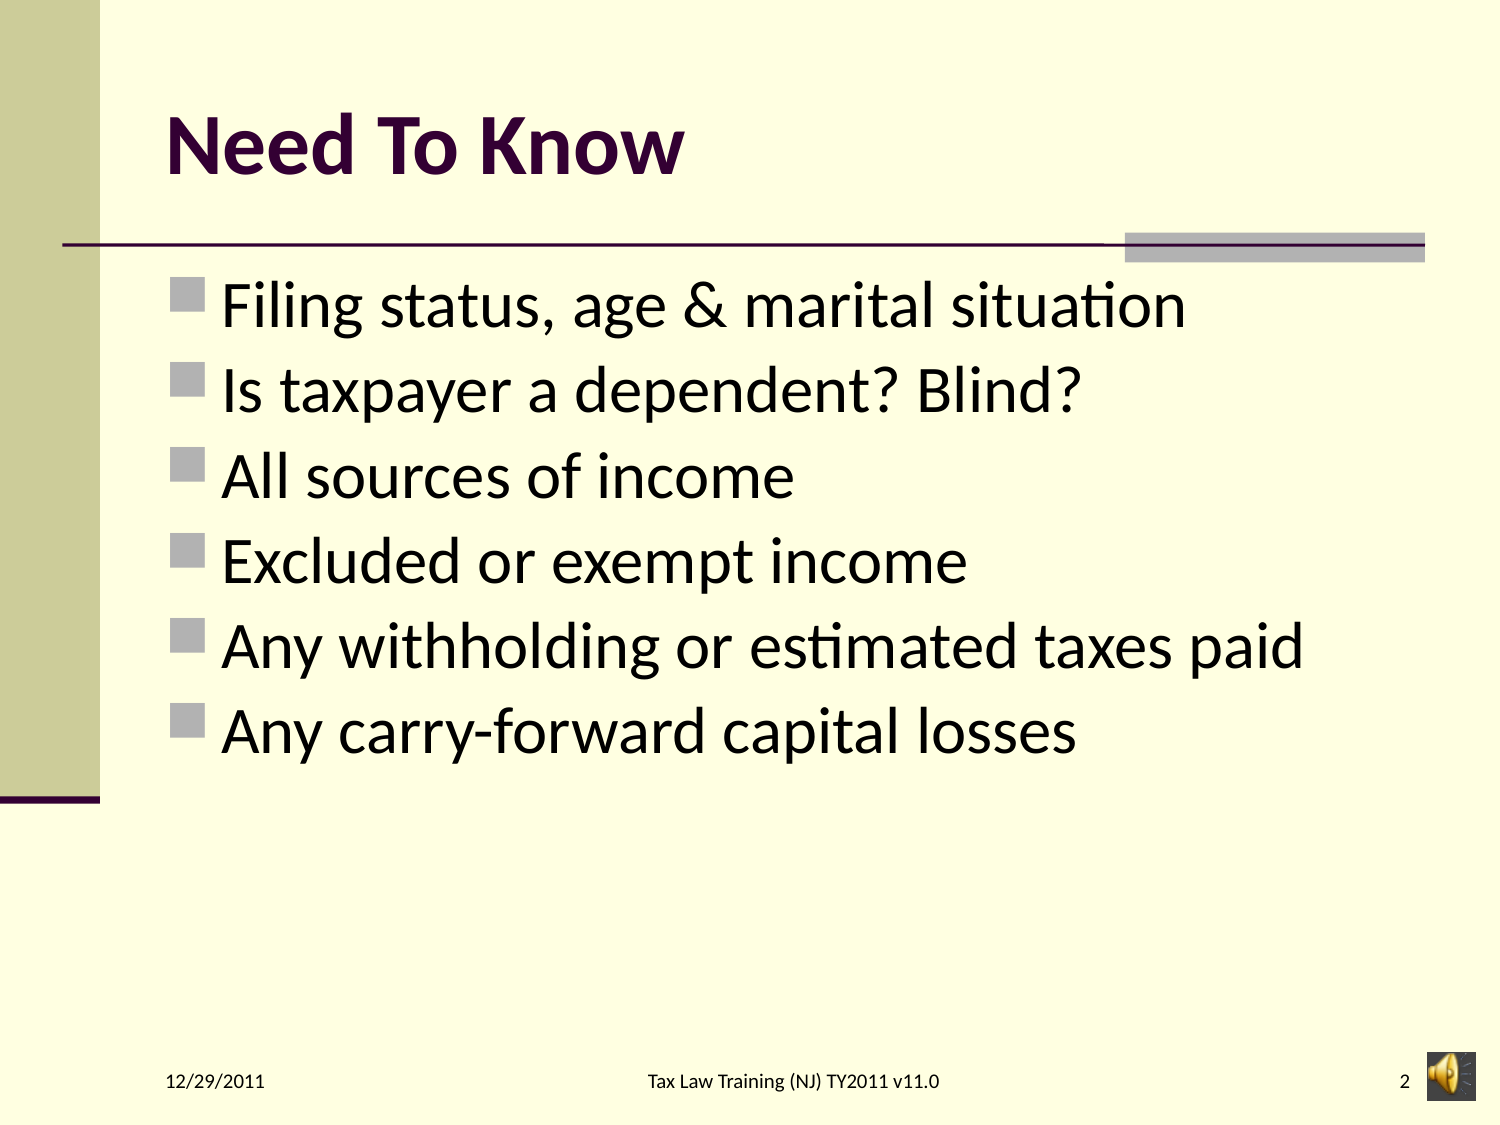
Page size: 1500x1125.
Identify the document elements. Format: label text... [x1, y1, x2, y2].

picture [1426, 1051, 1477, 1102]
title Need To Know [150, 45, 1425, 234]
footer Tax Law Training (NJ) TY2011 v11.0 [549, 1049, 1038, 1101]
list Filing status, age & marital situation Is taxpayer a dependent? Blind? All sources of income Excluded or exempt income Any withholding or estimated taxes paid Any carry-forward capital losses [150, 262, 1425, 1038]
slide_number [149, 1050, 476, 1101]
slide_number 2 [1112, 1049, 1426, 1101]
